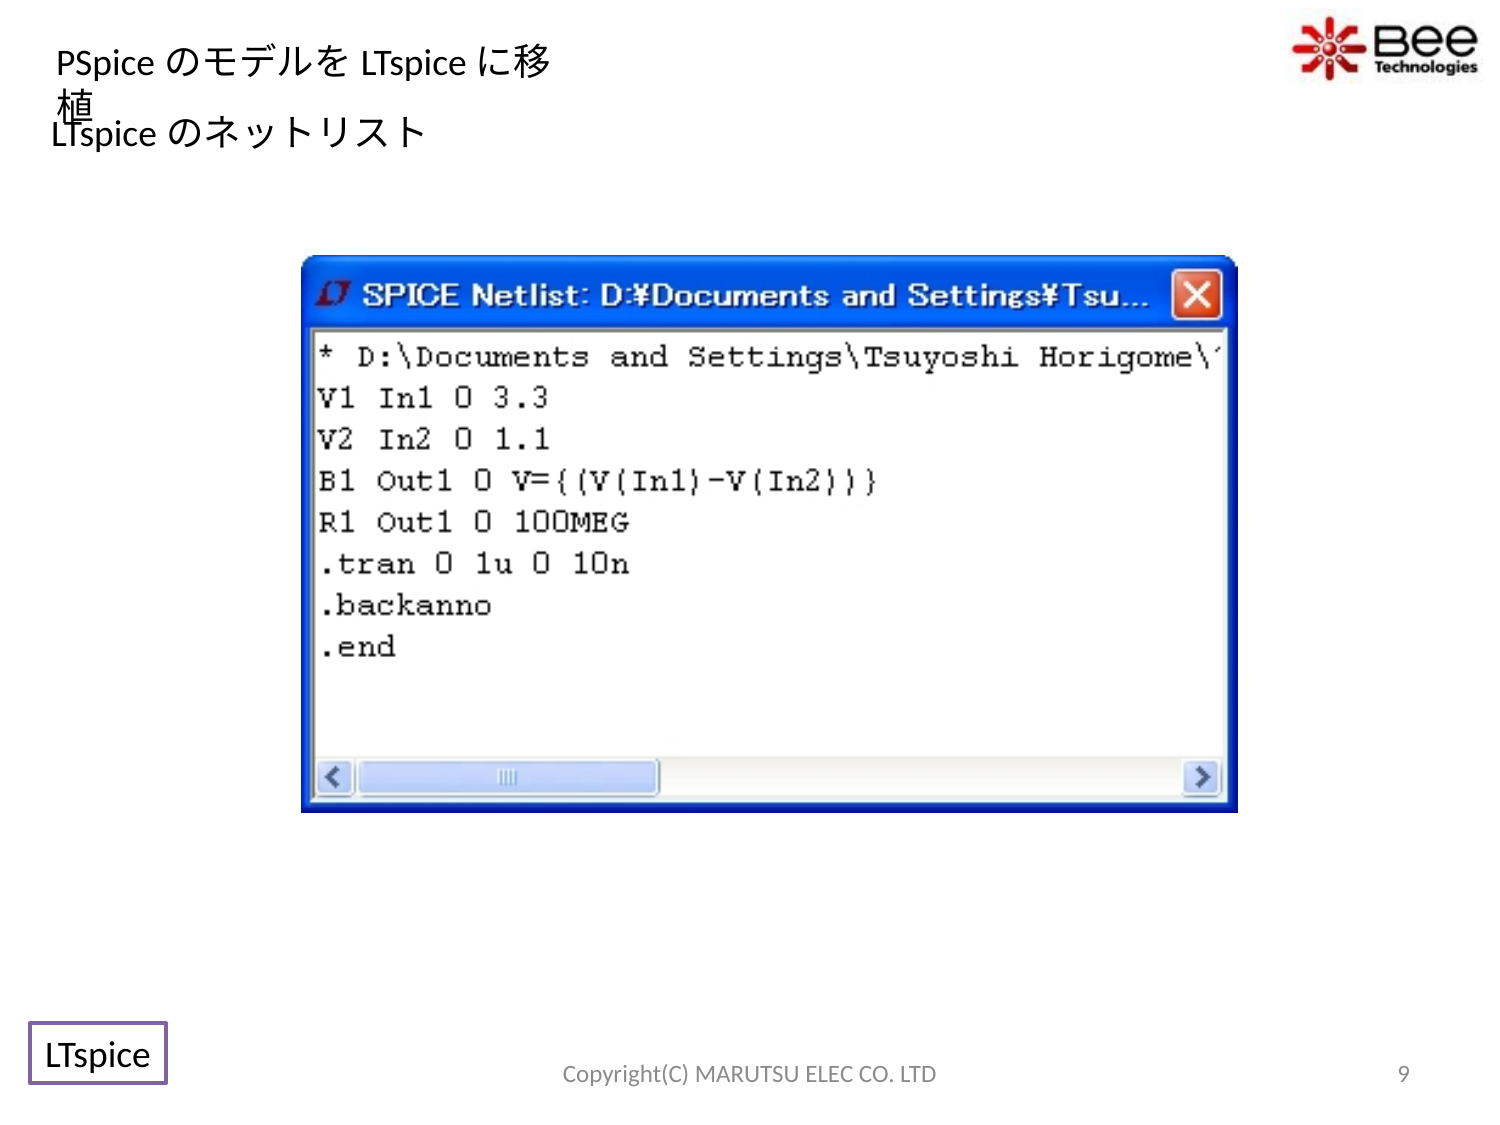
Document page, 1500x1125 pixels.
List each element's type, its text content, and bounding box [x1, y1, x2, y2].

slide_number 9 [1074, 1042, 1425, 1103]
text_box LTspiceのネットリスト [36, 101, 444, 162]
picture [300, 255, 1238, 813]
picture [1286, 8, 1483, 91]
text_box PSpiceのモデルをLTspiceに移植 [41, 30, 597, 136]
text_box LTspice [28, 1021, 168, 1085]
footer Copyright(C) MARUTSU ELEC CO. LTD [512, 1042, 988, 1103]
